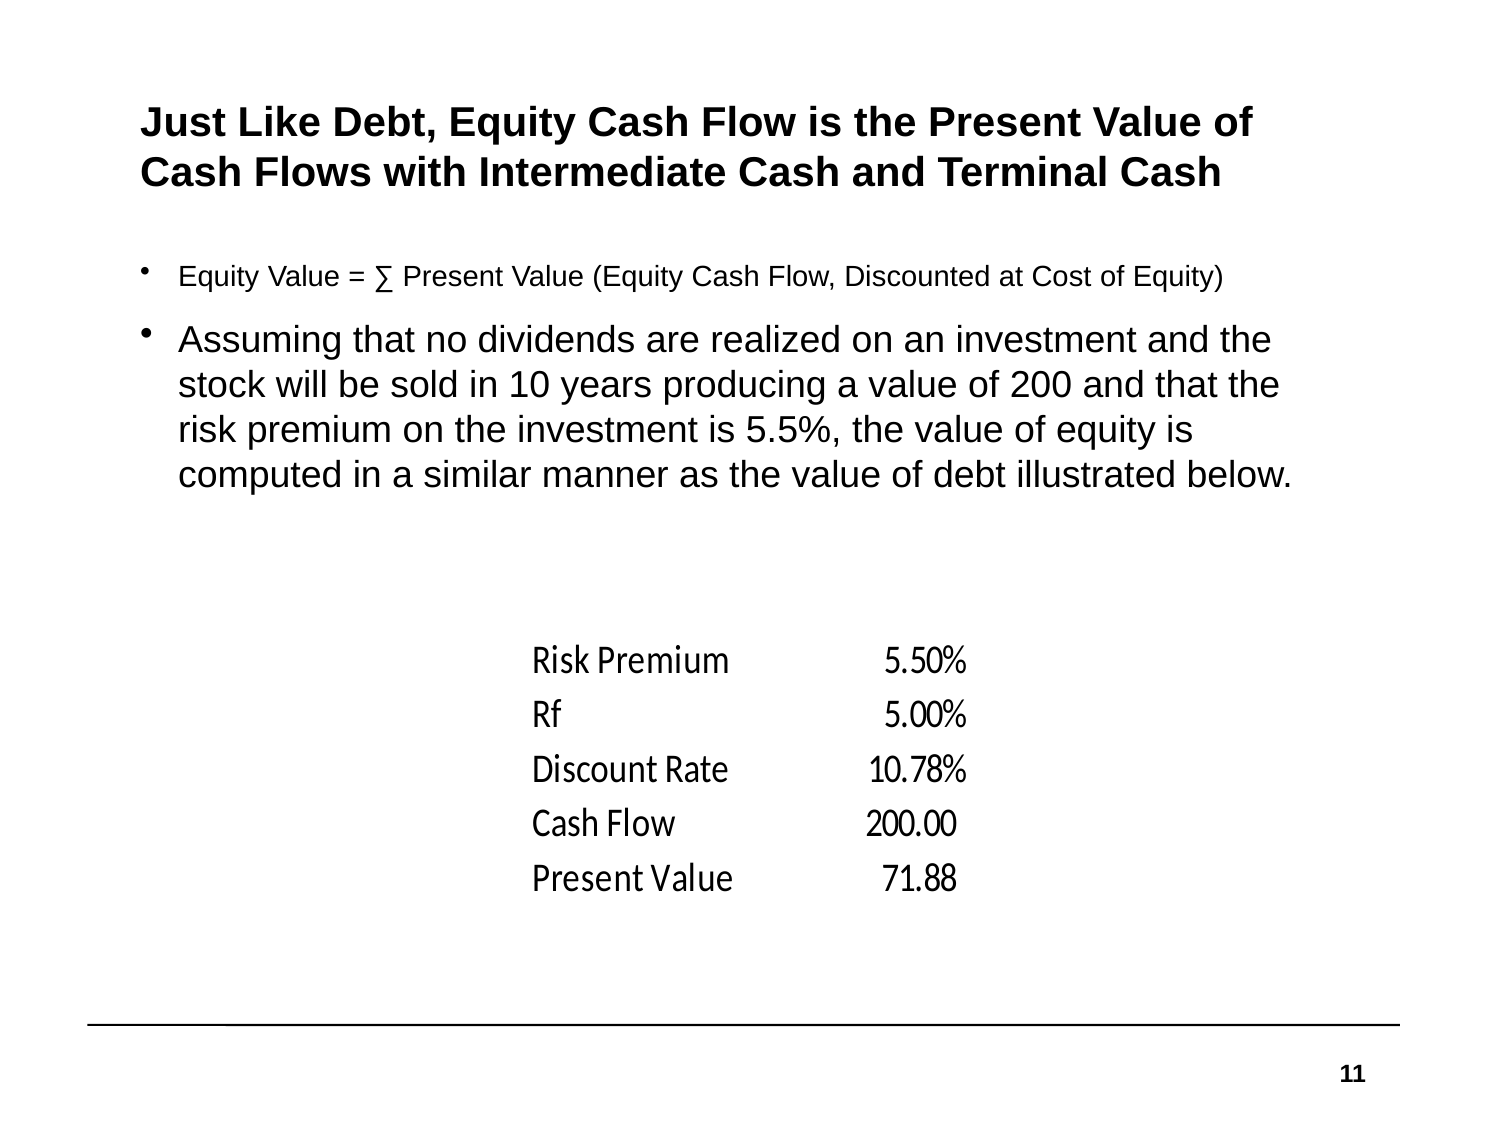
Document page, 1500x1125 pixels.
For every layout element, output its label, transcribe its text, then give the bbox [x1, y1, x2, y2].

title Just Like Debt, Equity Cash Flow is the Present Value of Cash Flows with Intermediate Cash and Terminal Cash [125, 87, 1375, 225]
list Equity Value = ∑ Present Value (Equity Cash Flow, Discounted at Cost of Equity) Assuming that no dividends are realized on an investment and the stock will be sold in 10 years producing a value of 200 and that the risk premium on the investment is 5.5%, the value of equity is computed in a similar manner as the value of debt illustrated below. [125, 249, 1363, 988]
picture [524, 637, 976, 913]
